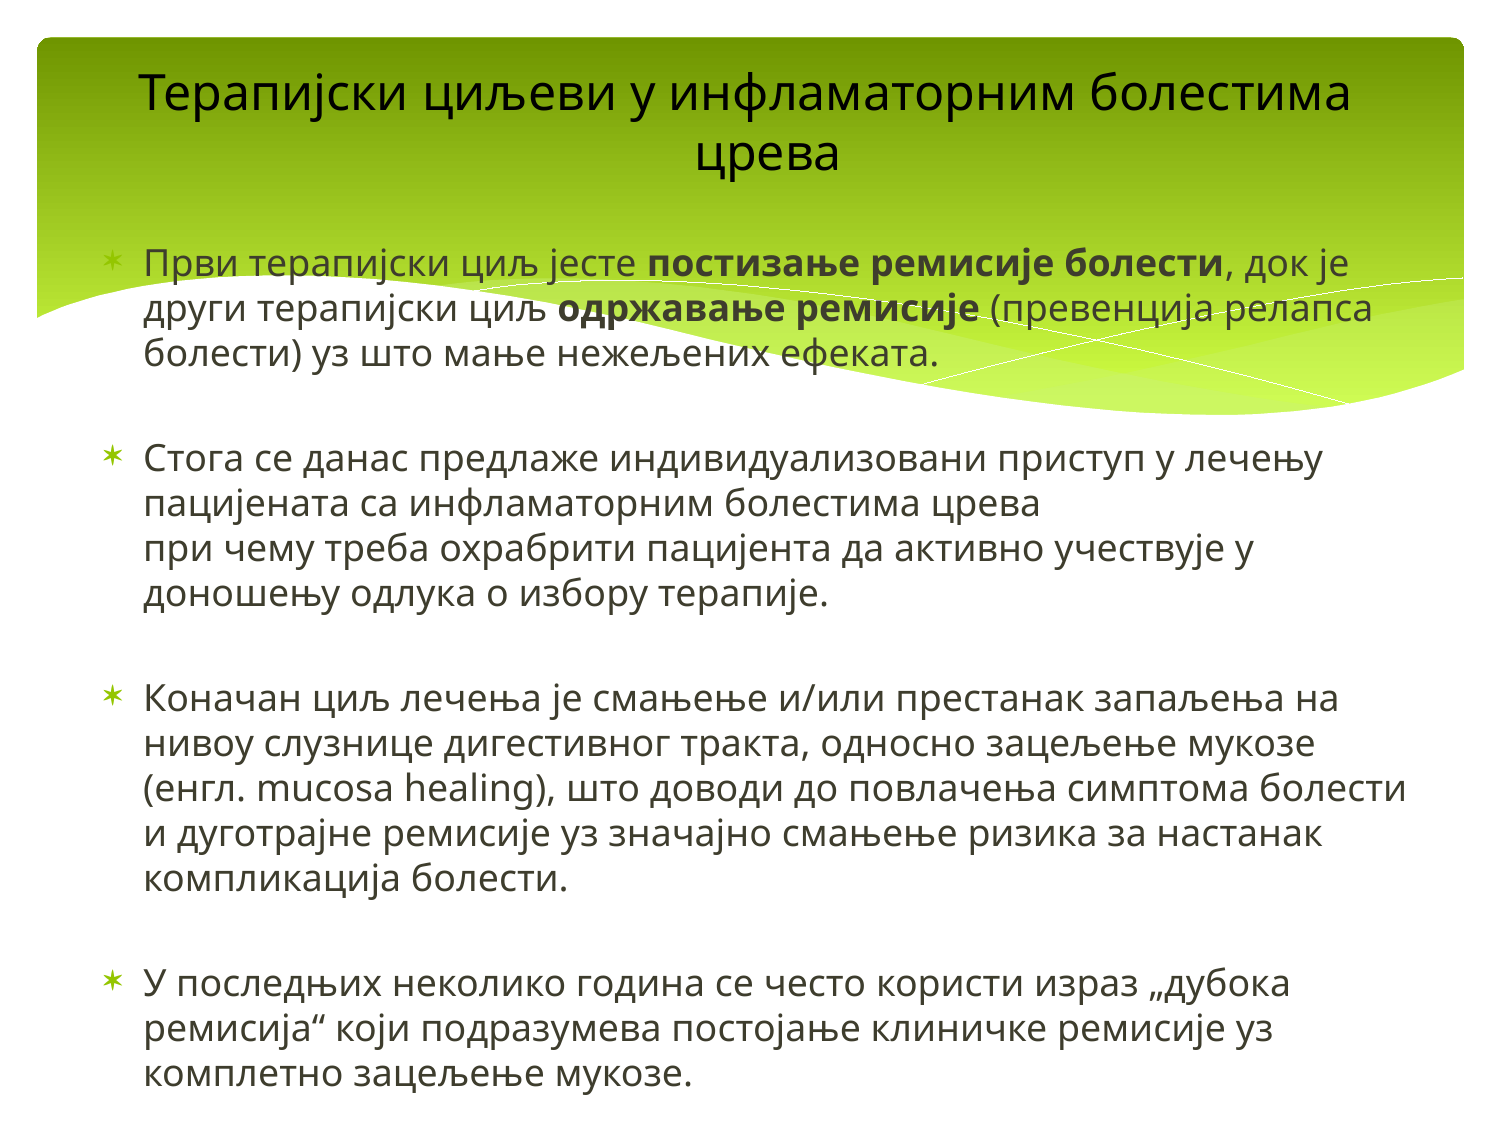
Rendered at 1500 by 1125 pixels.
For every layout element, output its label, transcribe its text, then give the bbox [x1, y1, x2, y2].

list Први терапијски циљ јесте постизање ремисије болести, док је други терапијски циљ одржавање ремисије (превенција релапса болести) уз што мање нежељених ефеката. Стога се данас предлаже индивидуализовани приступ у лечењу пацијената са инфламаторним болестима црева при чему треба охрабрити пацијента да активно учествује у доношењу одлука о избору терапије. Коначан циљ лечења је смањење и/или престанак запаљења на нивоу слузнице дигестивног тракта, односно зацељење мукозе (енгл. mucosa healing), што доводи до повлачења симптома болести и дуготрајне ремисије уз значајно смањење ризика за настанак компликација болести. У последњих неколико година се често користи израз „дубока ремисија“ који подразумева постојање клиничке ремисије уз комплетно зацељење мукозе. [88, 231, 1436, 1106]
title Терапијски циљеви у инфламаторним болестима црева [70, 48, 1421, 254]
